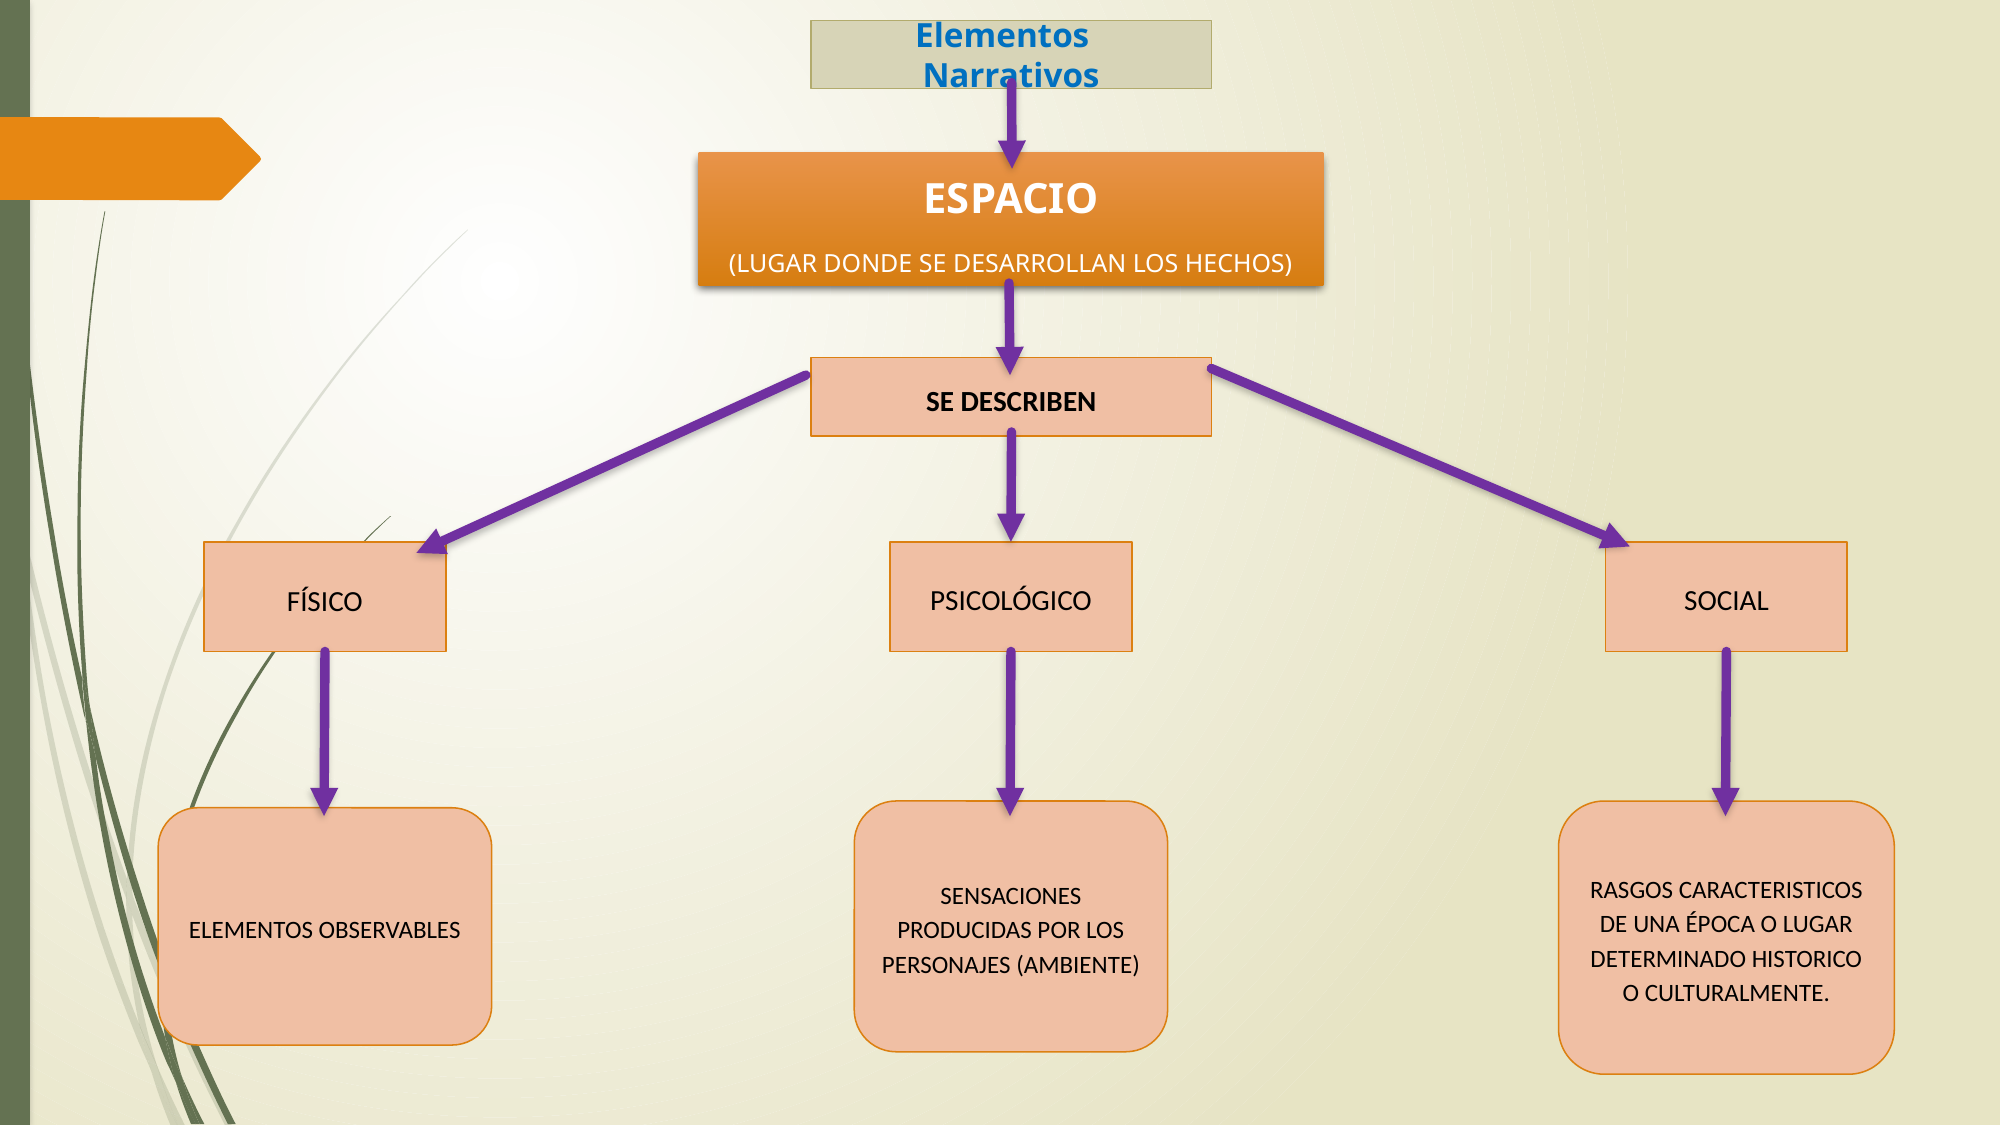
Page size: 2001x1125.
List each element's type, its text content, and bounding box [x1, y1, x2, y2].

text_box RASGOS CARACTERISTICOS DE UNA ÉPOCA O LUGAR DETERMINADO HISTORICO O CULTURALMENTE. [1557, 800, 1896, 1075]
text_box Elementos Narrativos [810, 20, 1212, 89]
text_box PSICOLÓGICO [889, 541, 1133, 652]
text_box ESPACIO (LUGAR DONDE SE DESARROLLAN LOS HECHOS) [698, 152, 1324, 286]
text_box ELEMENTOS OBSERVABLES [157, 806, 493, 1046]
text_box SOCIAL [1605, 541, 1848, 652]
text_box SE DESCRIBEN [810, 357, 1212, 437]
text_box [1211, 368, 1631, 547]
text_box FÍSICO [203, 541, 447, 652]
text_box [416, 374, 807, 554]
text_box SENSACIONES PRODUCIDAS POR LOS PERSONAJES (AMBIENTE) [853, 800, 1169, 1053]
